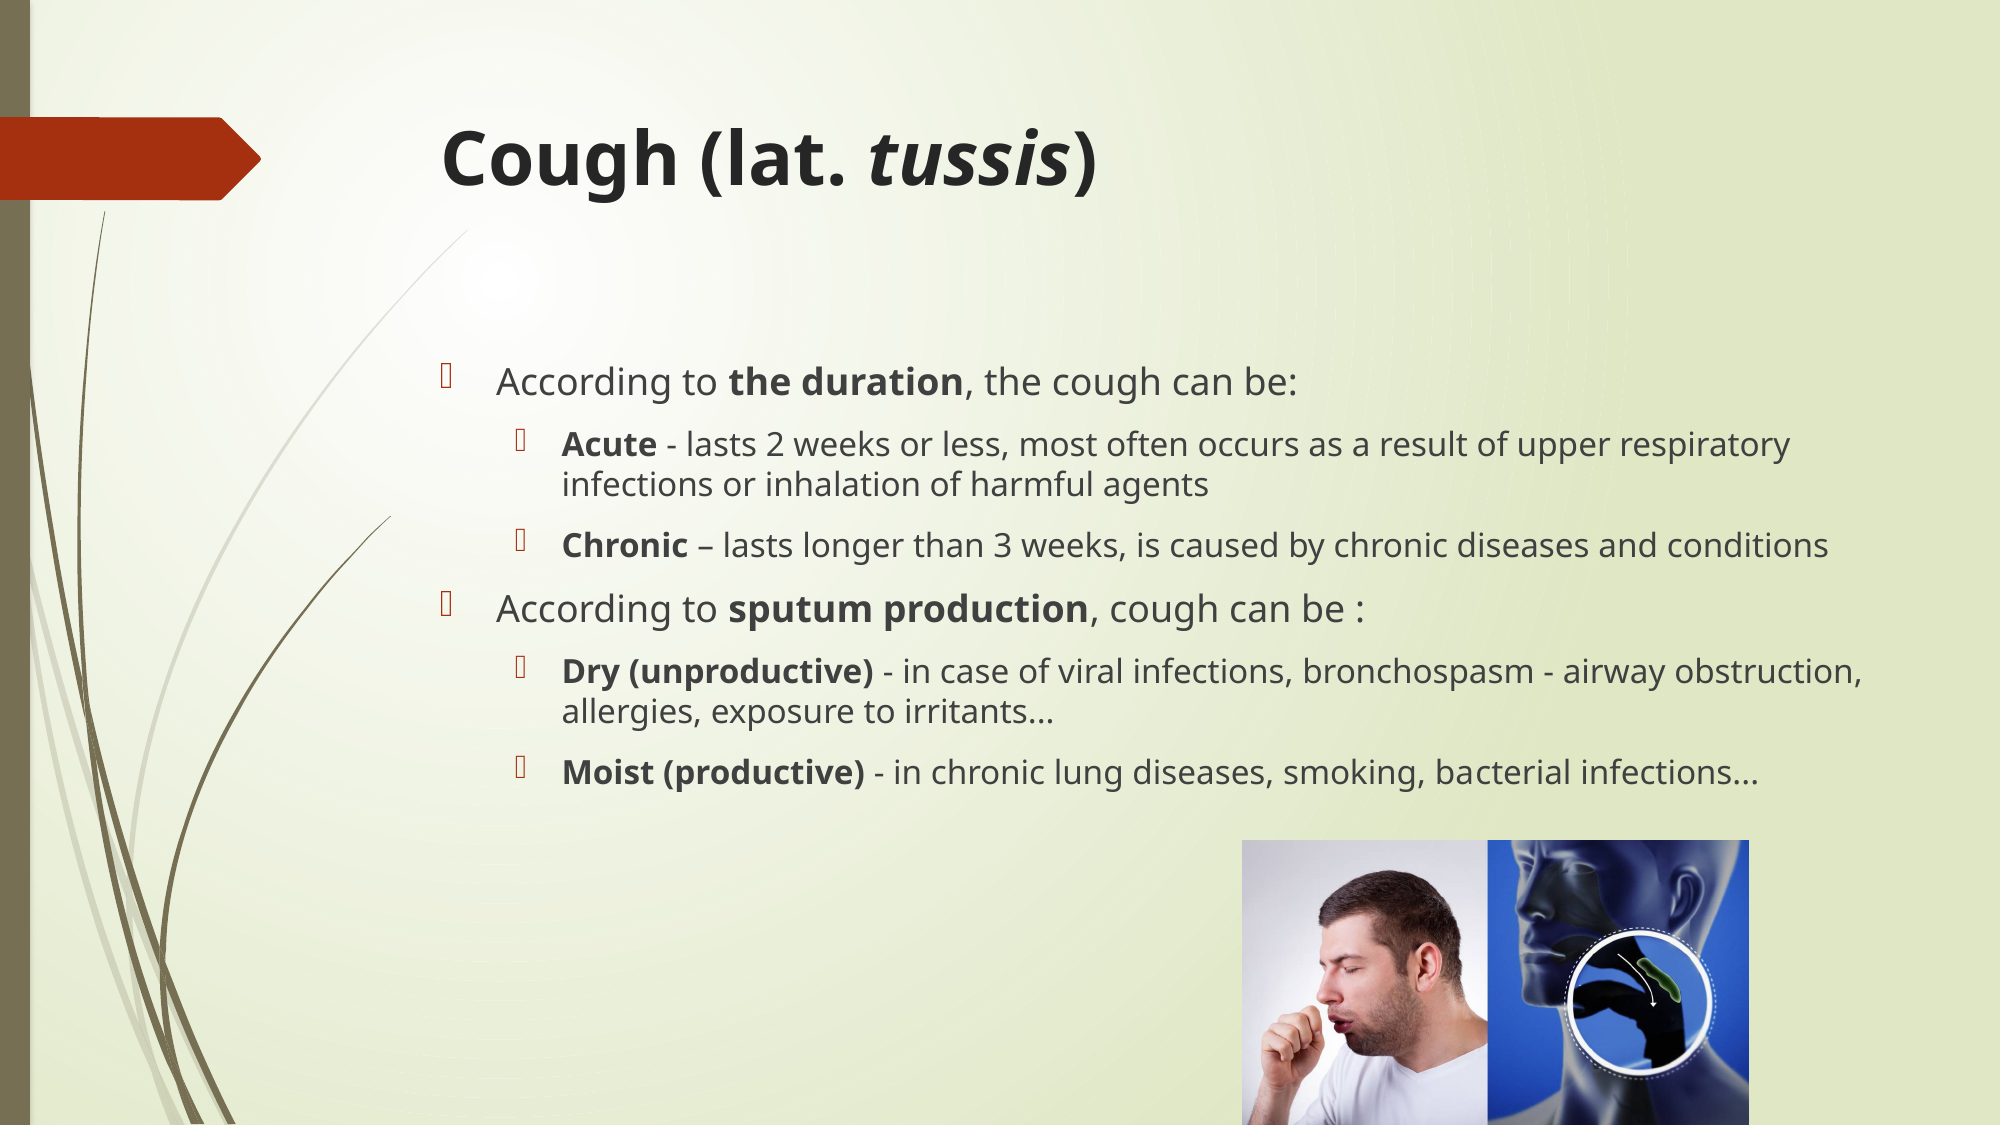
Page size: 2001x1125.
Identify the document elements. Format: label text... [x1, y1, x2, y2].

picture [1241, 839, 1749, 1125]
list According to the duration, the cough can be: Acute - lasts 2 weeks or less, most often occurs as a result of upper respiratory infections or inhalation of harmful agents Chronic – lasts longer than 3 weeks, is caused by chronic diseases and conditions According to sputum production, cough can be : Dry (unproductive) - in case of viral infections, bronchospasm - airway obstruction, allergies, exposure to irritants... Moist (productive) - in chronic lung diseases, smoking, bacterial infections... [424, 350, 1888, 970]
title Cough (lat. tussis) [425, 102, 1888, 313]
